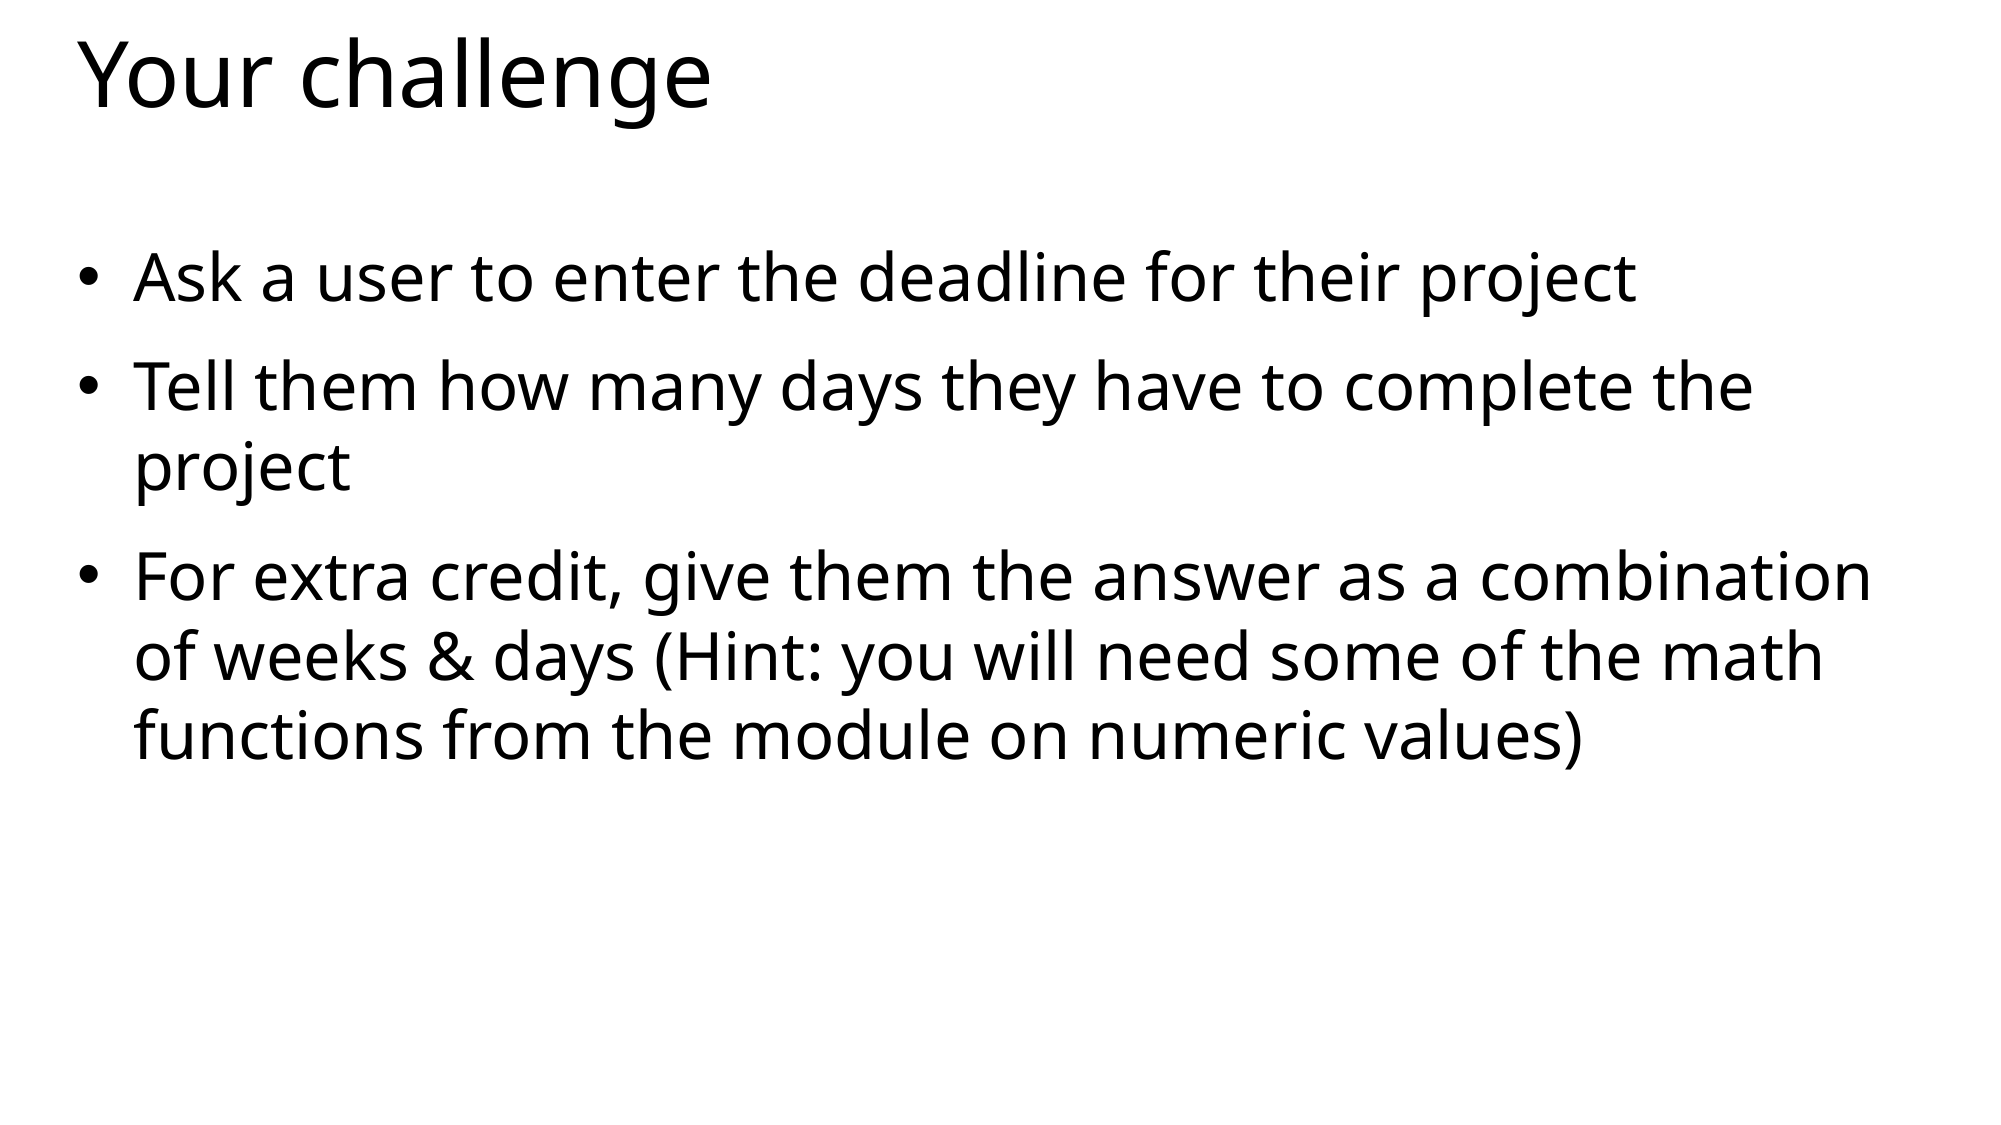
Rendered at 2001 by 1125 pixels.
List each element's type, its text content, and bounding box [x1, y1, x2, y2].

list Ask a user to enter the deadline for their project Tell them how many days they have to complete the project For extra credit, give them the answer as a combination of weeks & days (Hint: you will need some of the math functions from the module on numeric values) [62, 227, 1953, 1096]
title Your challenge [62, 29, 1953, 205]
